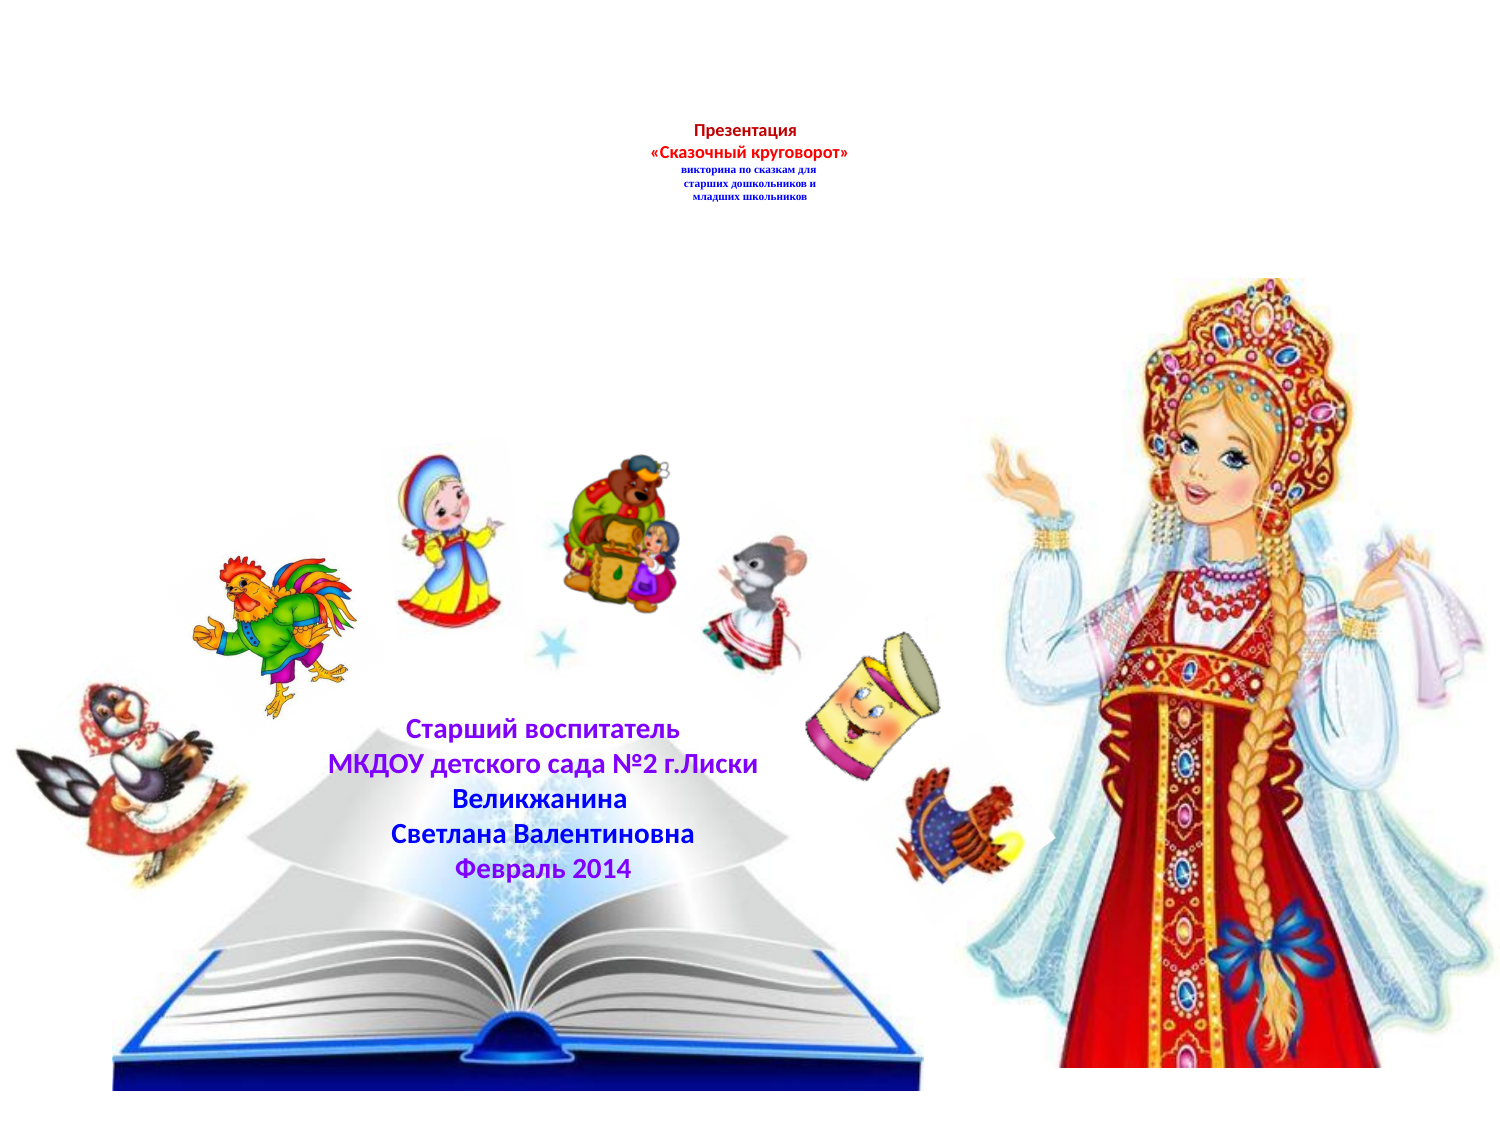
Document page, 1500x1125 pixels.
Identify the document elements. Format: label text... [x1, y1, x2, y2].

title Презентация «Сказочный круговорот» викторина по сказкам для старших дошкольников и младших школьников [75, 45, 1425, 233]
picture [2, 172, 1023, 1092]
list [928, 278, 1500, 1069]
